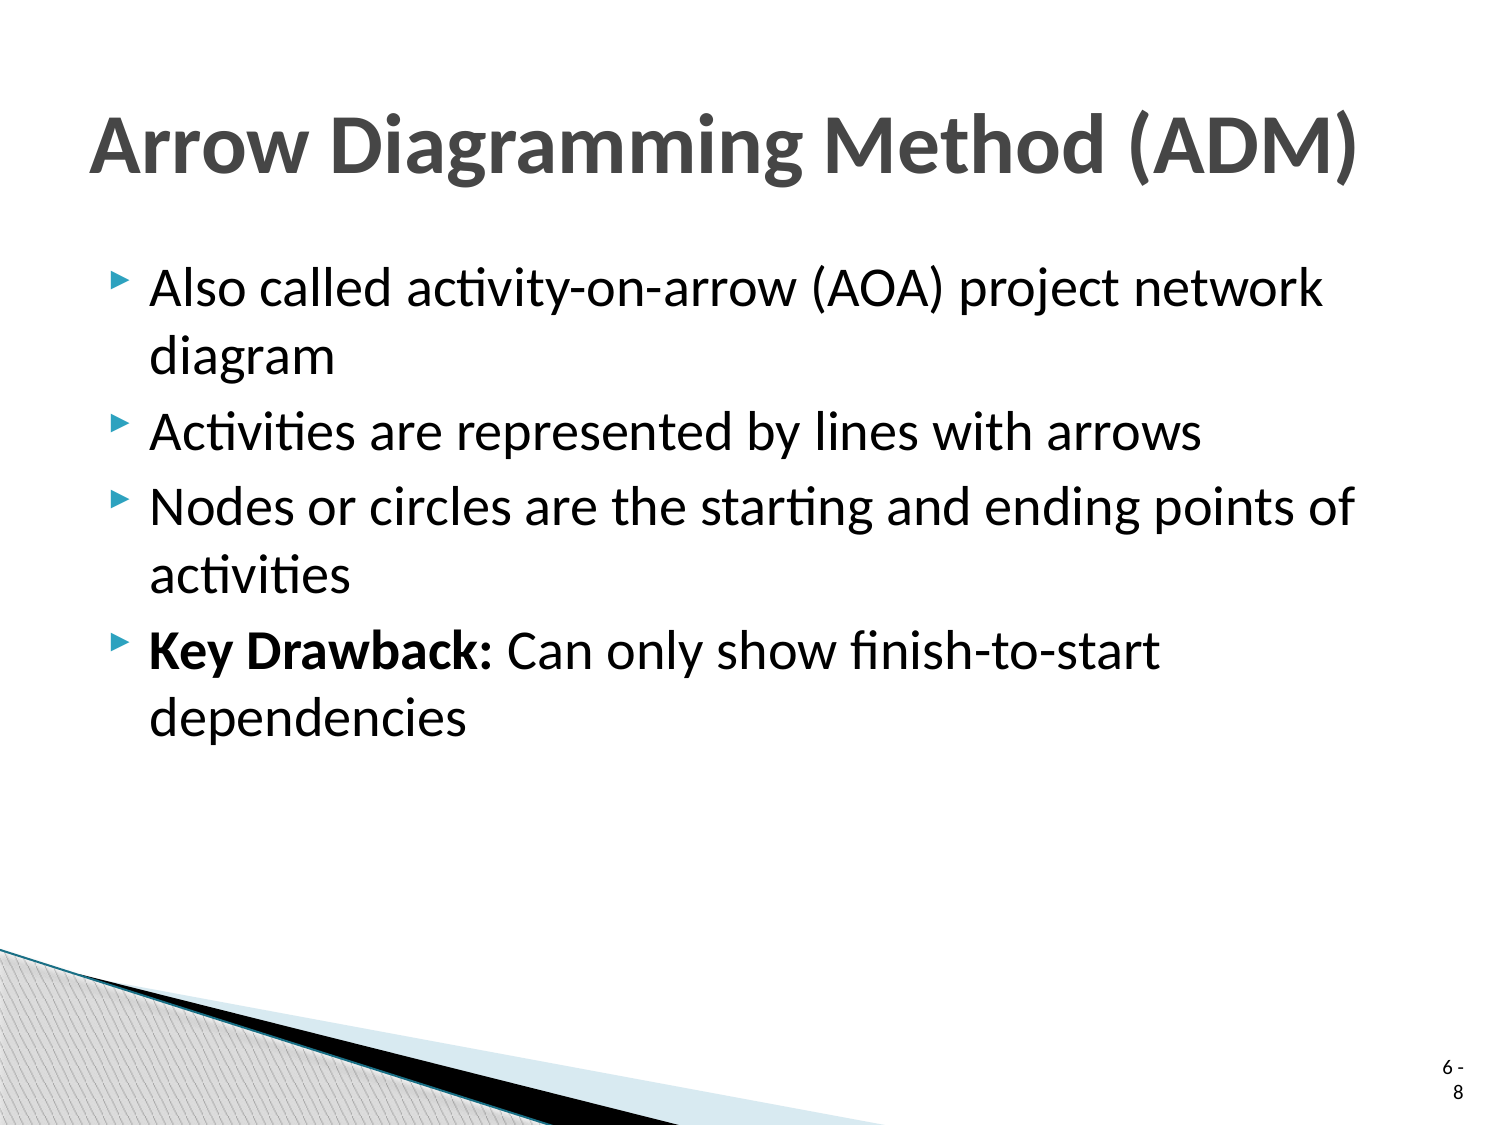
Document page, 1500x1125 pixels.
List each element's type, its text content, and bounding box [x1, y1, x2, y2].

list Also called activity-on-arrow (AOA) project network diagram Activities are represented by lines with arrows Nodes or circles are the starting and ending points of activities Key Drawback: Can only show finish-to-start dependencies [75, 243, 1425, 986]
slide_number 6 - 8 [1418, 1051, 1479, 1112]
title Arrow Diagramming Method (ADM) [75, 45, 1425, 233]
